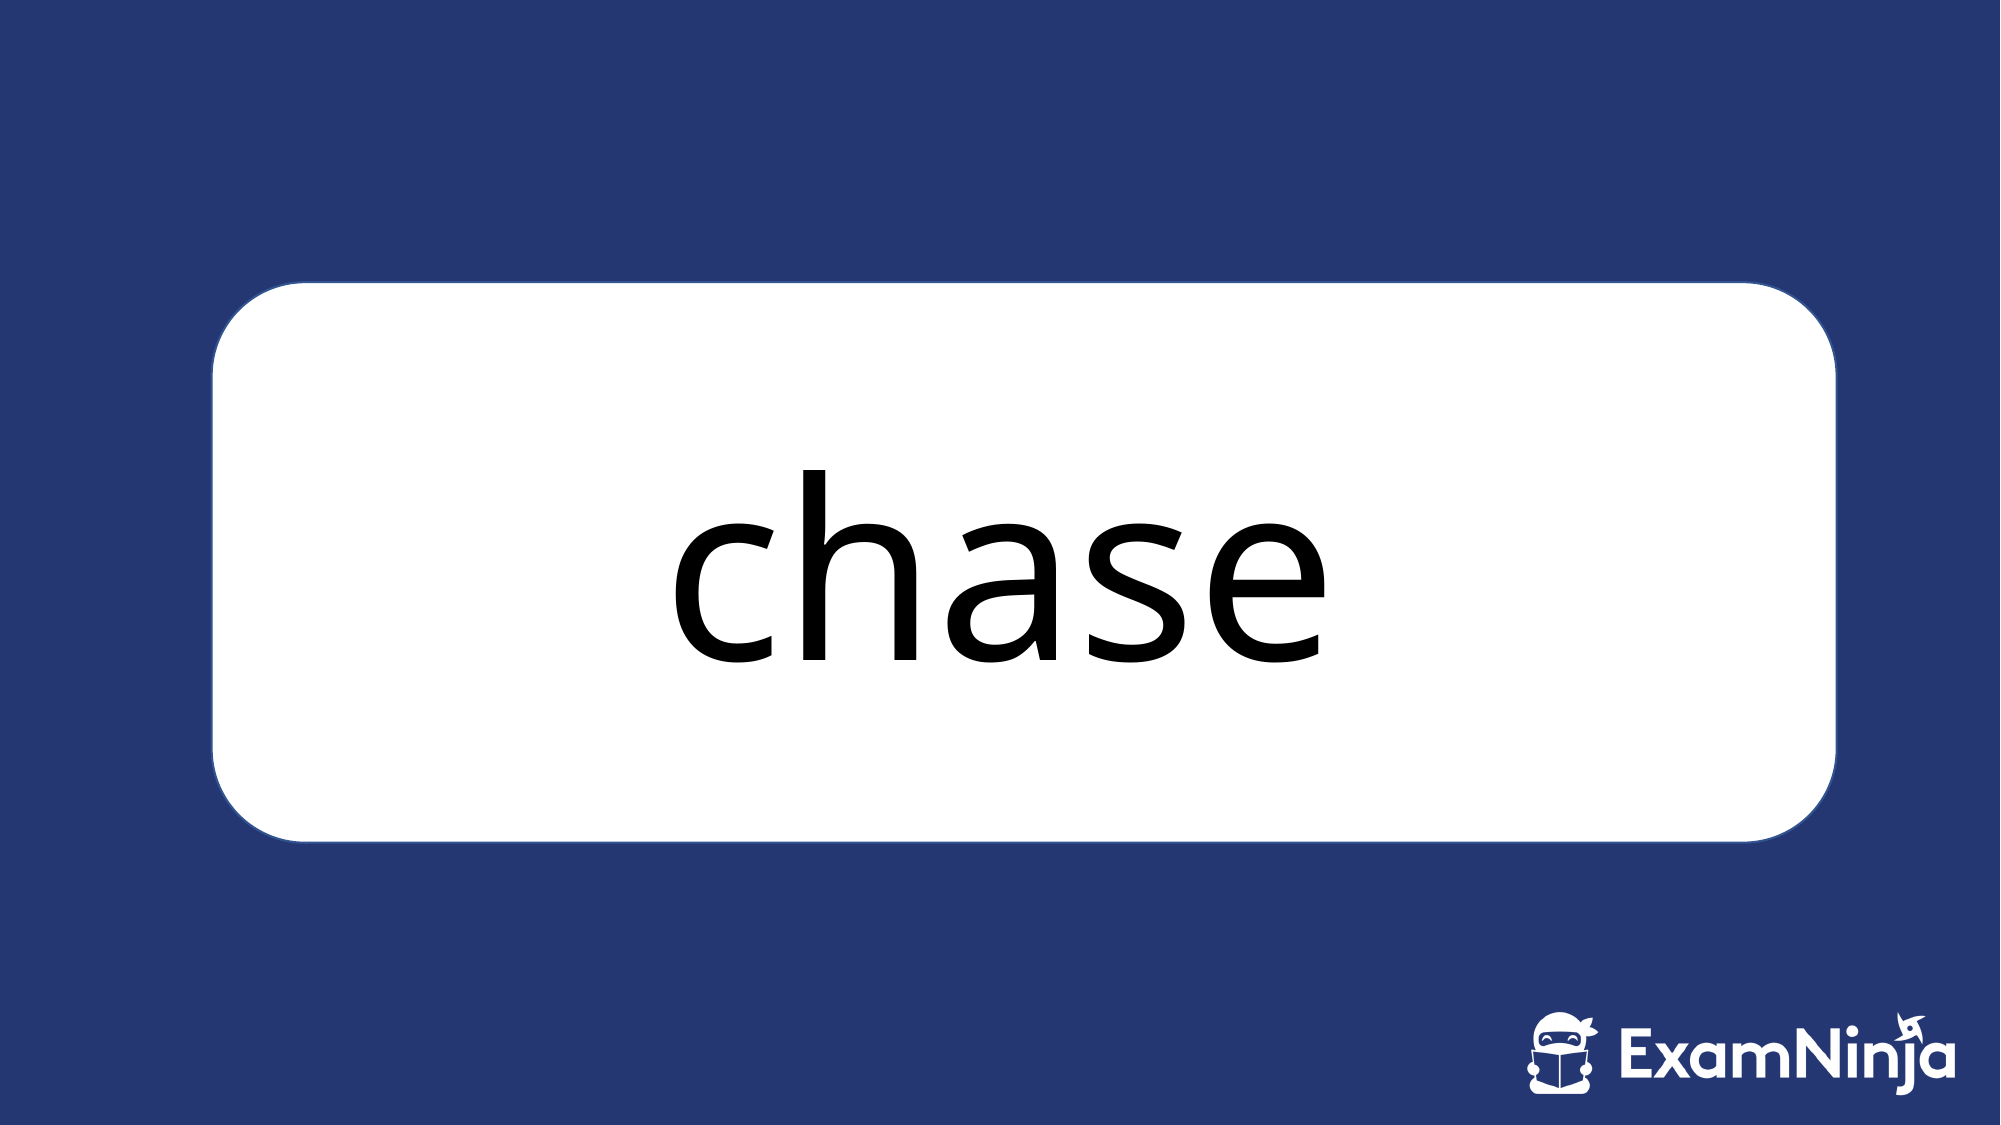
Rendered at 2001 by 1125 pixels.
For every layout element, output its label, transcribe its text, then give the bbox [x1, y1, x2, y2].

picture [1501, 1003, 1979, 1102]
text_box [210, 281, 1838, 403]
text_box [210, 719, 1838, 844]
text_box chase [143, 403, 1857, 719]
